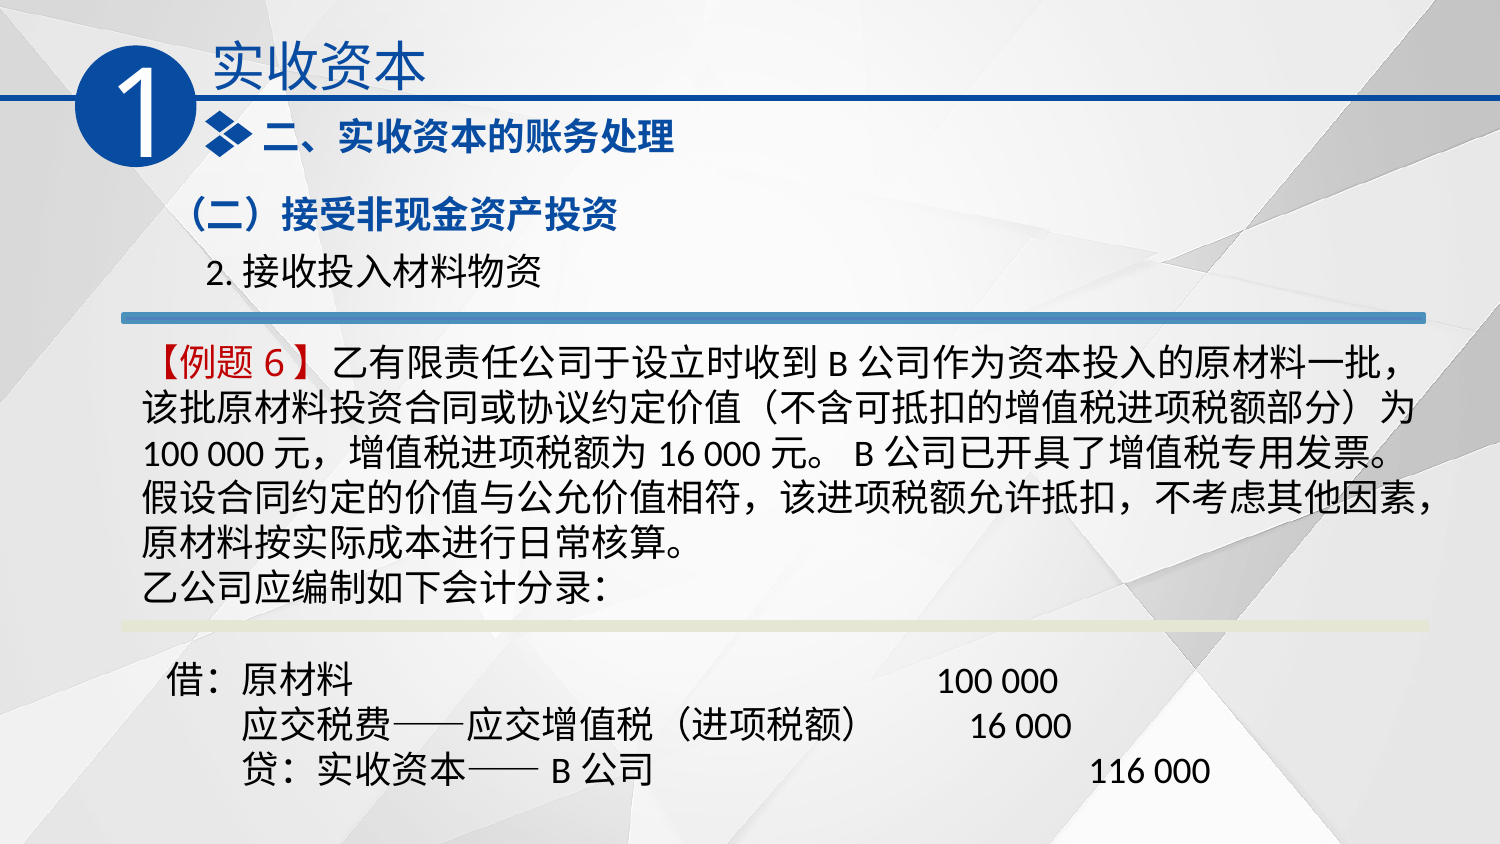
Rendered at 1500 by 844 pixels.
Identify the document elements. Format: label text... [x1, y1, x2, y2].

text_box 2.接收投入材料物资 [193, 242, 556, 300]
text_box 1 [84, 45, 203, 97]
text_box [205, 110, 235, 133]
text_box 二、实收资本的账务处理 [250, 107, 688, 164]
text_box [75, 74, 84, 97]
text_box 实收资本 [198, 37, 510, 92]
picture [0, 101, 1500, 844]
text_box [205, 135, 235, 158]
text_box [121, 620, 1429, 632]
text_box 借：原材料 100 000 应交税费——应交增值税（进项税额） 16 000 贷：实收资本——B公司 116 000 [154, 650, 1301, 798]
picture [0, 0, 1500, 95]
text_box （二）接受非现金资产投资 [156, 184, 632, 242]
text_box 1 [84, 107, 203, 171]
text_box 【例题6】乙有限责任公司于设立时收到B公司作为资本投入的原材料一批，该批原材料投资合同或协议约定价值（不含可抵扣的增值税进项税额部分）为100 000元，增值税进项税额为16 000元。B公司已开具了增值税专用发票。假设合同约定的价值与公允价值相符，该进项税额允许抵扣，不考虑其他因素，原材料按实际成本进行日常核算。 乙公司应编制如下会计分录： [129, 332, 1431, 615]
text_box [121, 312, 1426, 324]
text_box [223, 122, 250, 145]
text_box [75, 107, 84, 138]
